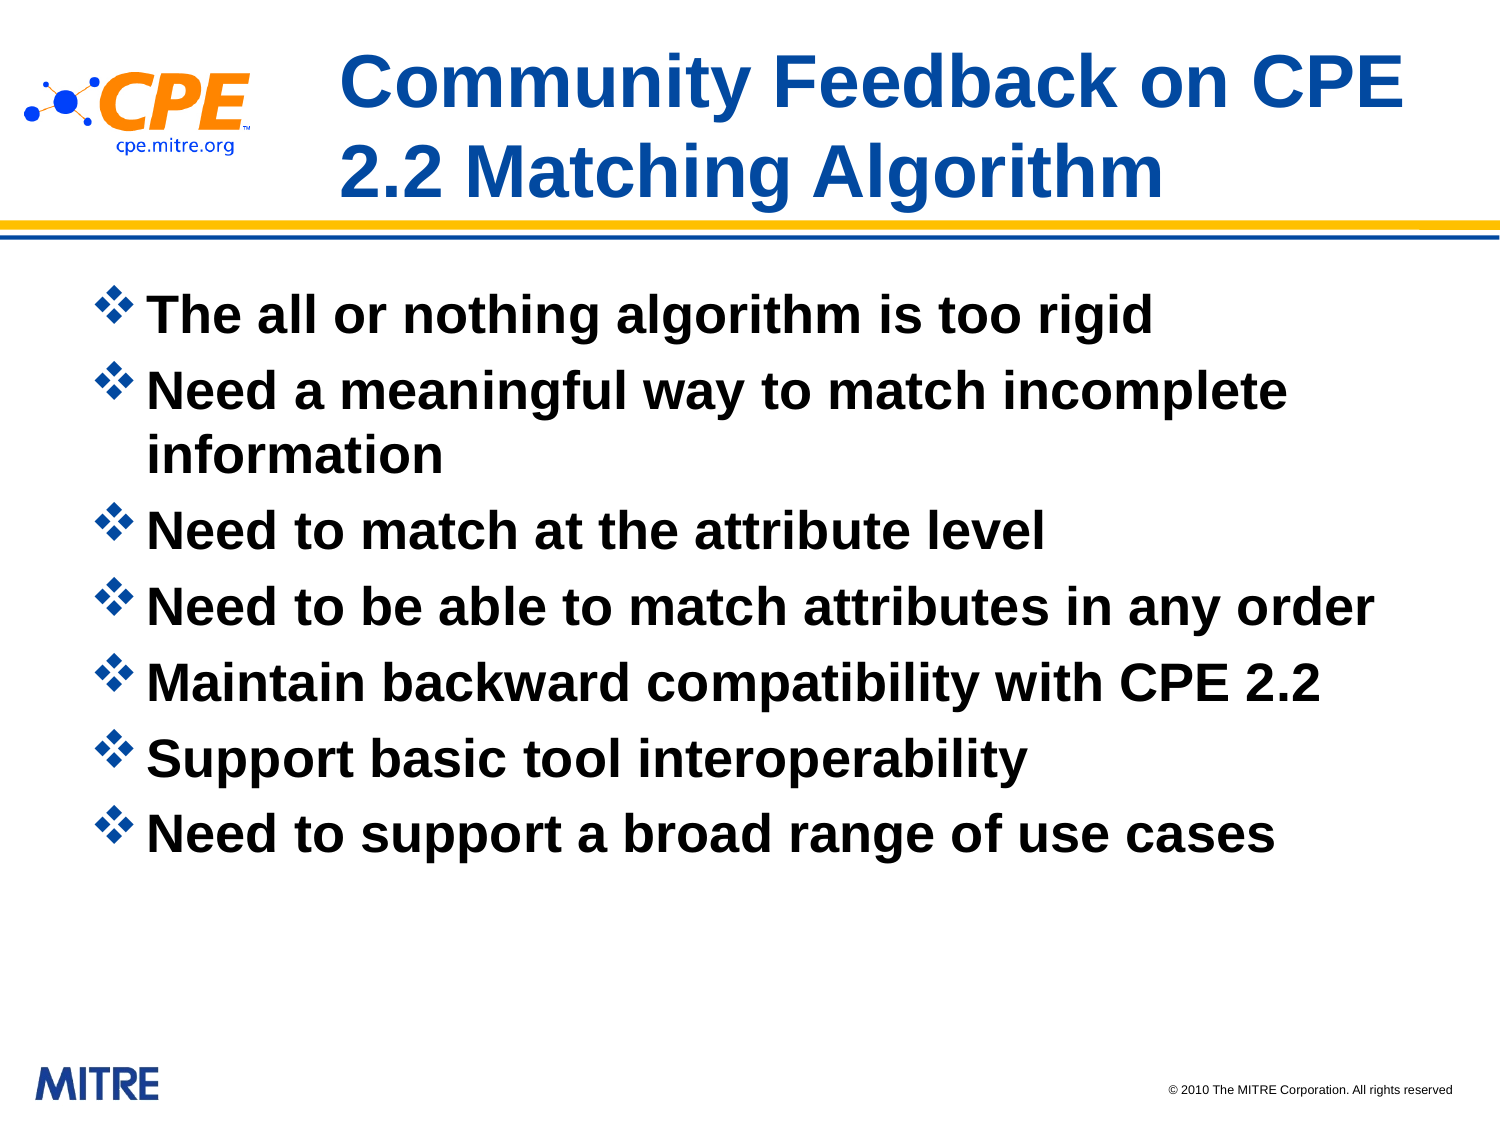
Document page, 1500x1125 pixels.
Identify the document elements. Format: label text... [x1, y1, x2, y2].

picture [30, 1064, 163, 1106]
title Community Feedback on CPE 2.2 Matching Algorithm [324, 44, 1438, 201]
list The all or nothing algorithm is too rigid Need a meaningful way to match incomplete information Need to match at the attribute level Need to be able to match attributes in any order Maintain backward compatibility with CPE 2.2 Support basic tool interoperability Need to support a broad range of use cases [74, 271, 1426, 990]
picture [24, 72, 250, 156]
